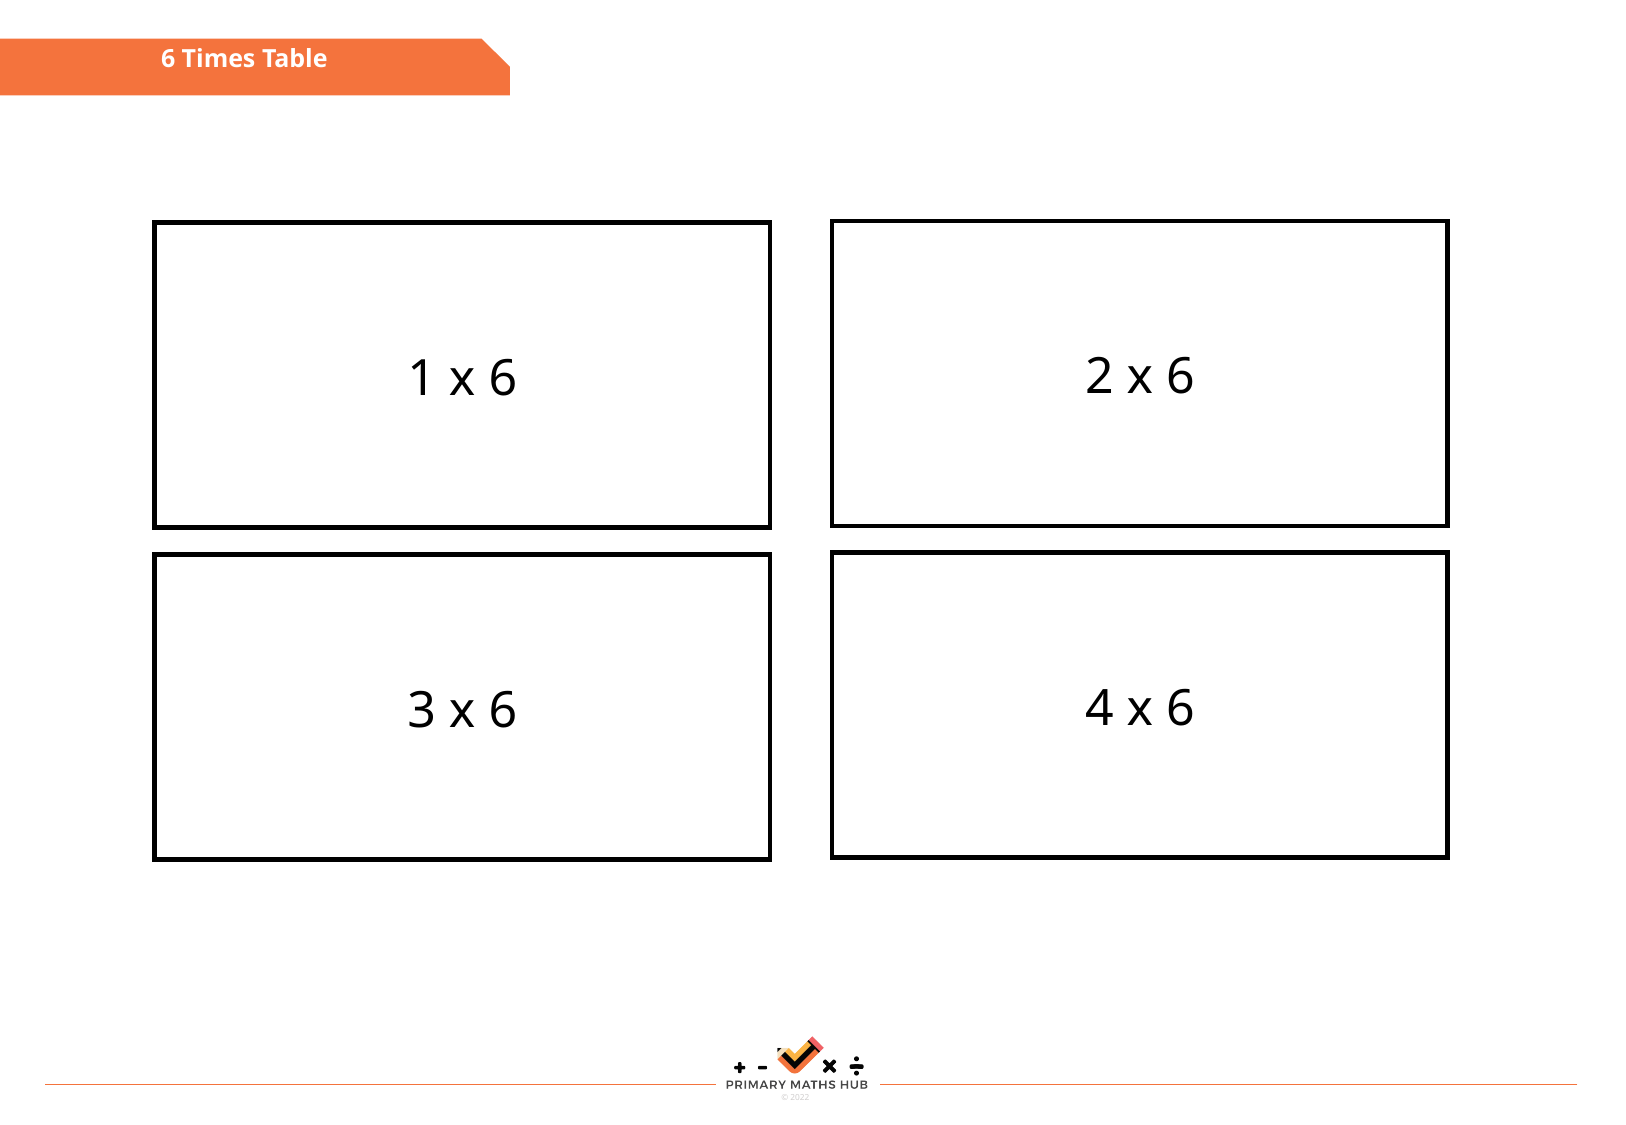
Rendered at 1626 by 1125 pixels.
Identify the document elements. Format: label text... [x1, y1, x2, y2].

text_box 6 Times Table [0, 37, 511, 97]
text_box 4 x 6 [831, 552, 1449, 859]
text_box 2 x 6 [831, 220, 1449, 527]
text_box 1 x 6 [153, 222, 771, 529]
text_box 3 x 6 [153, 553, 771, 860]
picture [722, 1034, 872, 1094]
text_box © 2022 [720, 1084, 870, 1110]
